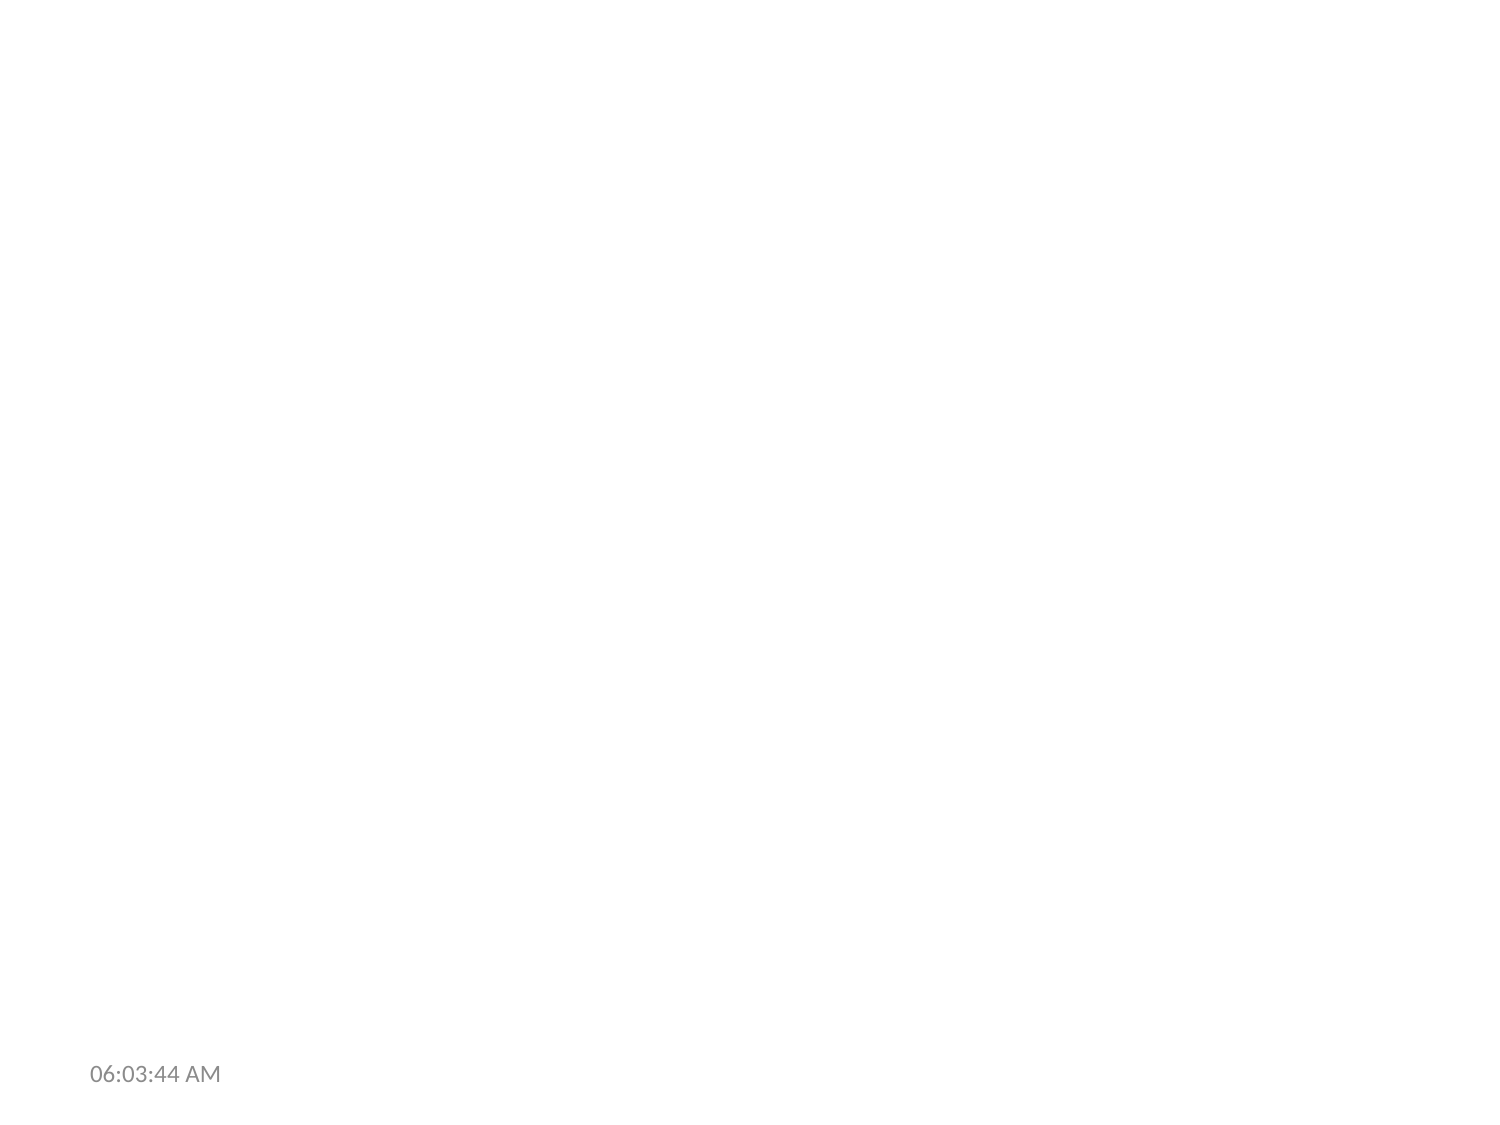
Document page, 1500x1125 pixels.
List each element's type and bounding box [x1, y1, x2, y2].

slide_number [75, 1042, 425, 1103]
